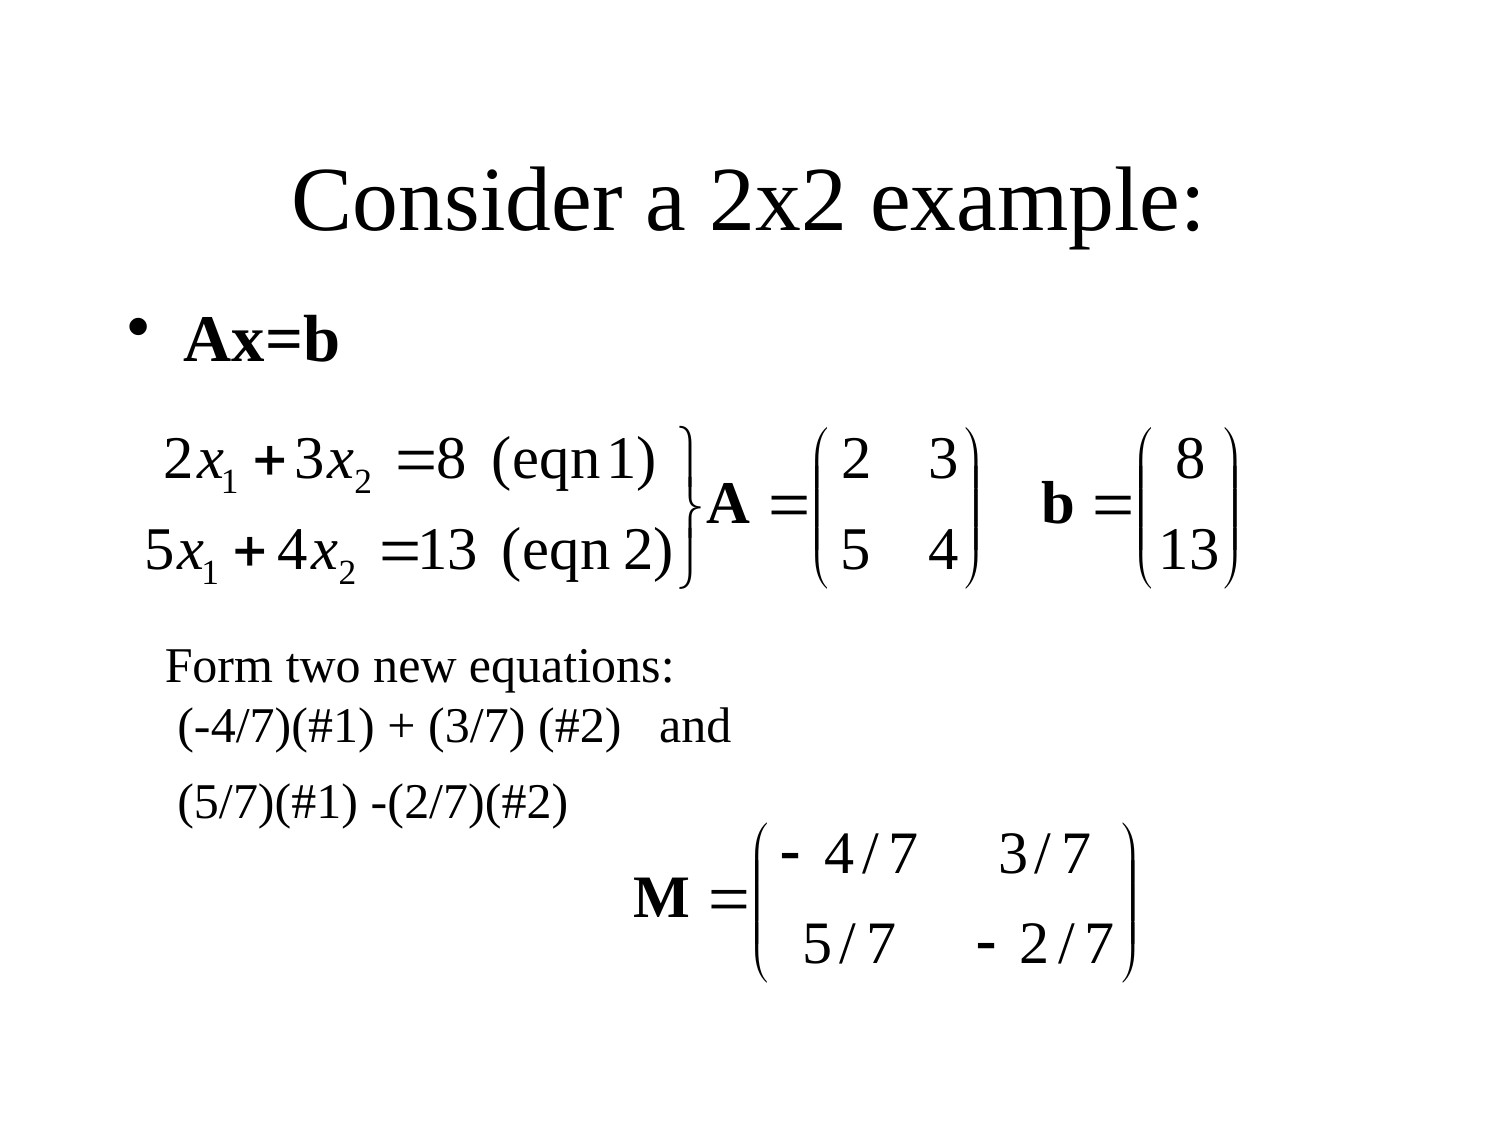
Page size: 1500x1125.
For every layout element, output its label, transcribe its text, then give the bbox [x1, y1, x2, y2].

title Consider a 2x2 example: [112, 99, 1388, 287]
list Ax=b [112, 287, 1388, 401]
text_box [137, 412, 1256, 605]
text_box Form two new equations: (-4/7)(#1) + (3/7) (#2) and (5/7)(#1) -(2/7)(#2) [149, 624, 1200, 840]
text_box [624, 812, 1168, 994]
